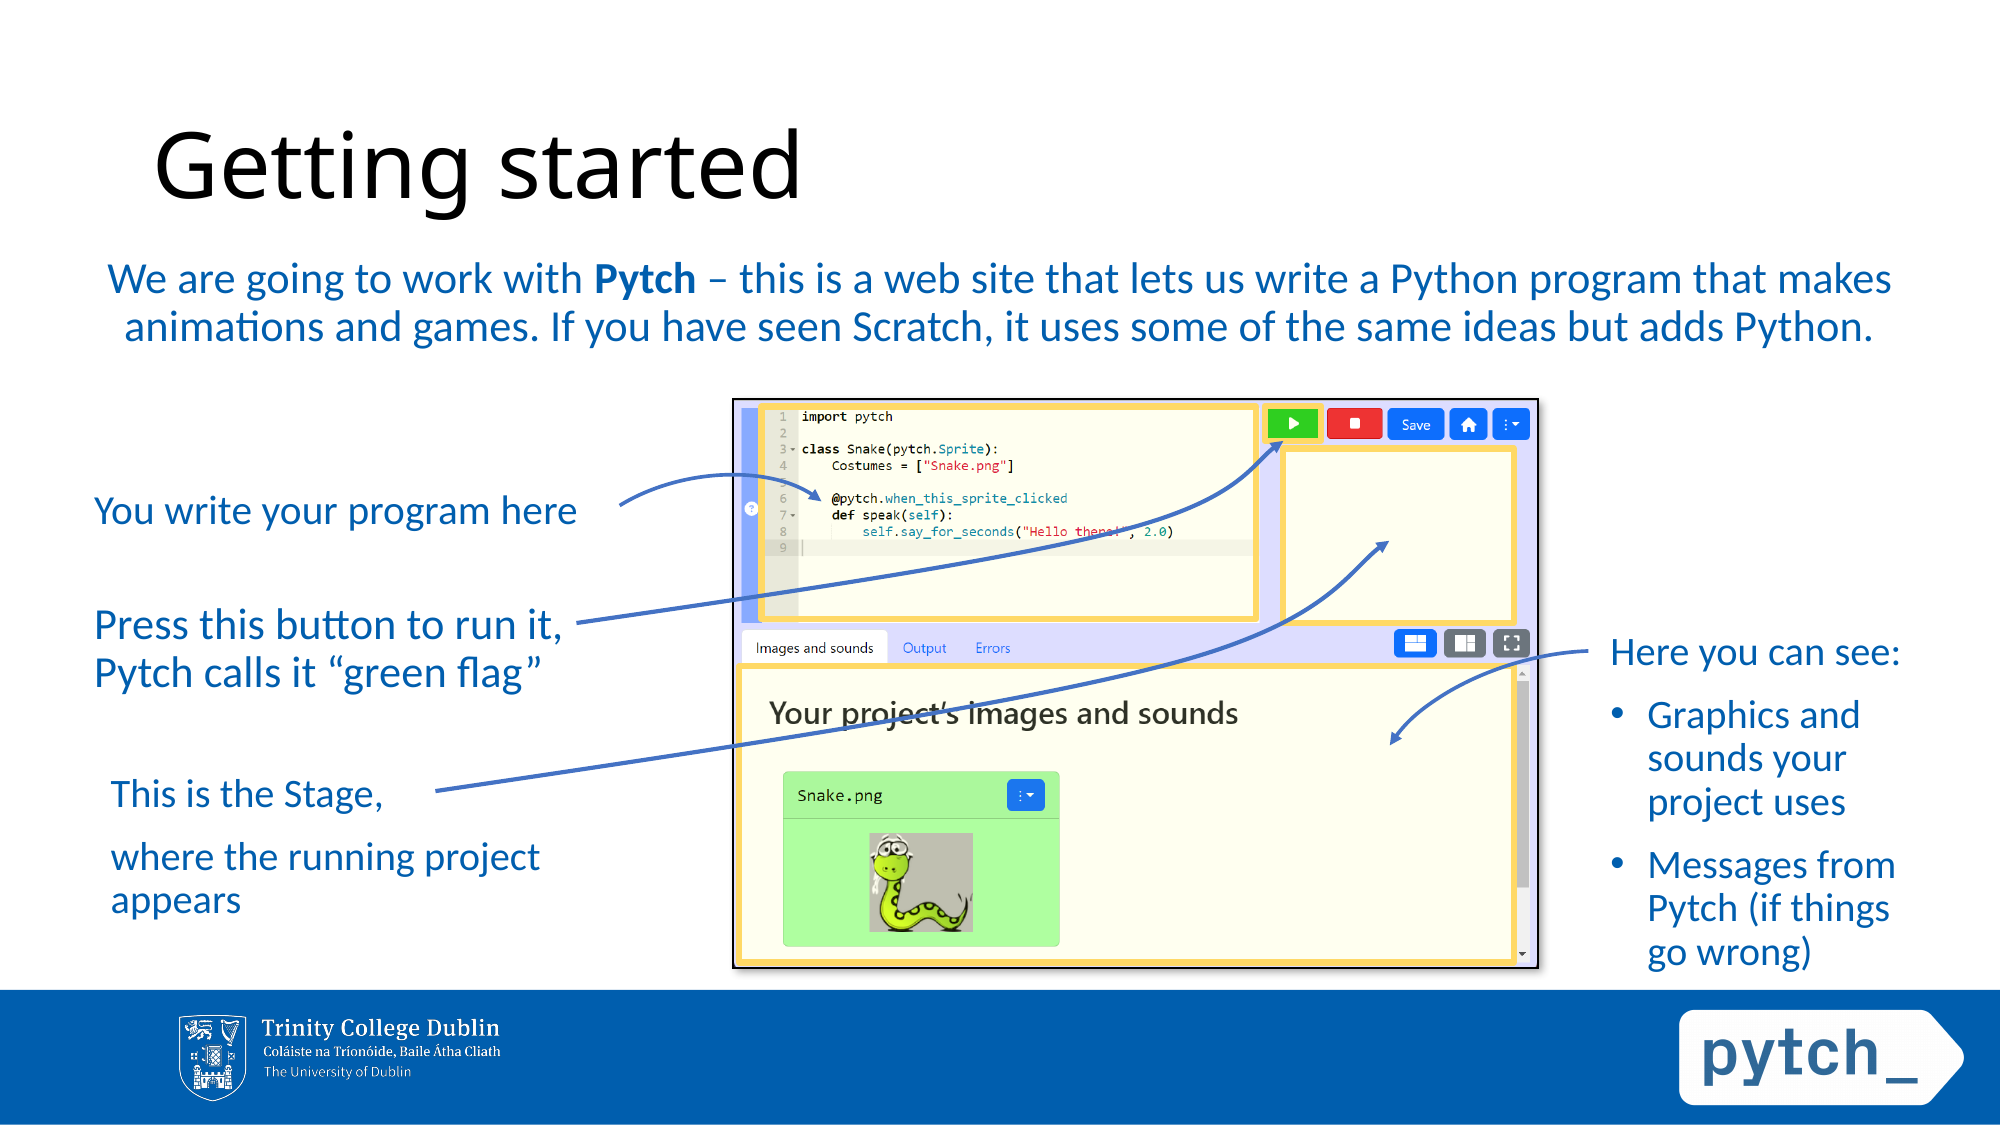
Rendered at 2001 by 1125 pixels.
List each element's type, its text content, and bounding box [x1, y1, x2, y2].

text_box [1537, 650, 1589, 743]
title Getting started [137, 59, 1863, 278]
list We are going to work with Pytch – this is a web site that lets us write a Python program that makes animations and games. If you have seen Scratch, it uses some of the same ideas but adds Python. [77, 247, 1925, 404]
text_box You write your program here [79, 481, 674, 541]
text_box This is the Stage, where the running project appears [95, 765, 615, 932]
text_box [576, 582, 734, 625]
picture [734, 400, 1537, 968]
picture [178, 1014, 502, 1102]
picture [1590, 894, 2000, 1125]
text_box [435, 712, 734, 793]
text_box [619, 474, 734, 560]
text_box Press this button to run it, Pytch calls it “green flag” [79, 593, 587, 724]
text_box Here you can see: Graphics and sounds your project uses Messages from Pytch (if things go wrong) [1595, 623, 1953, 894]
